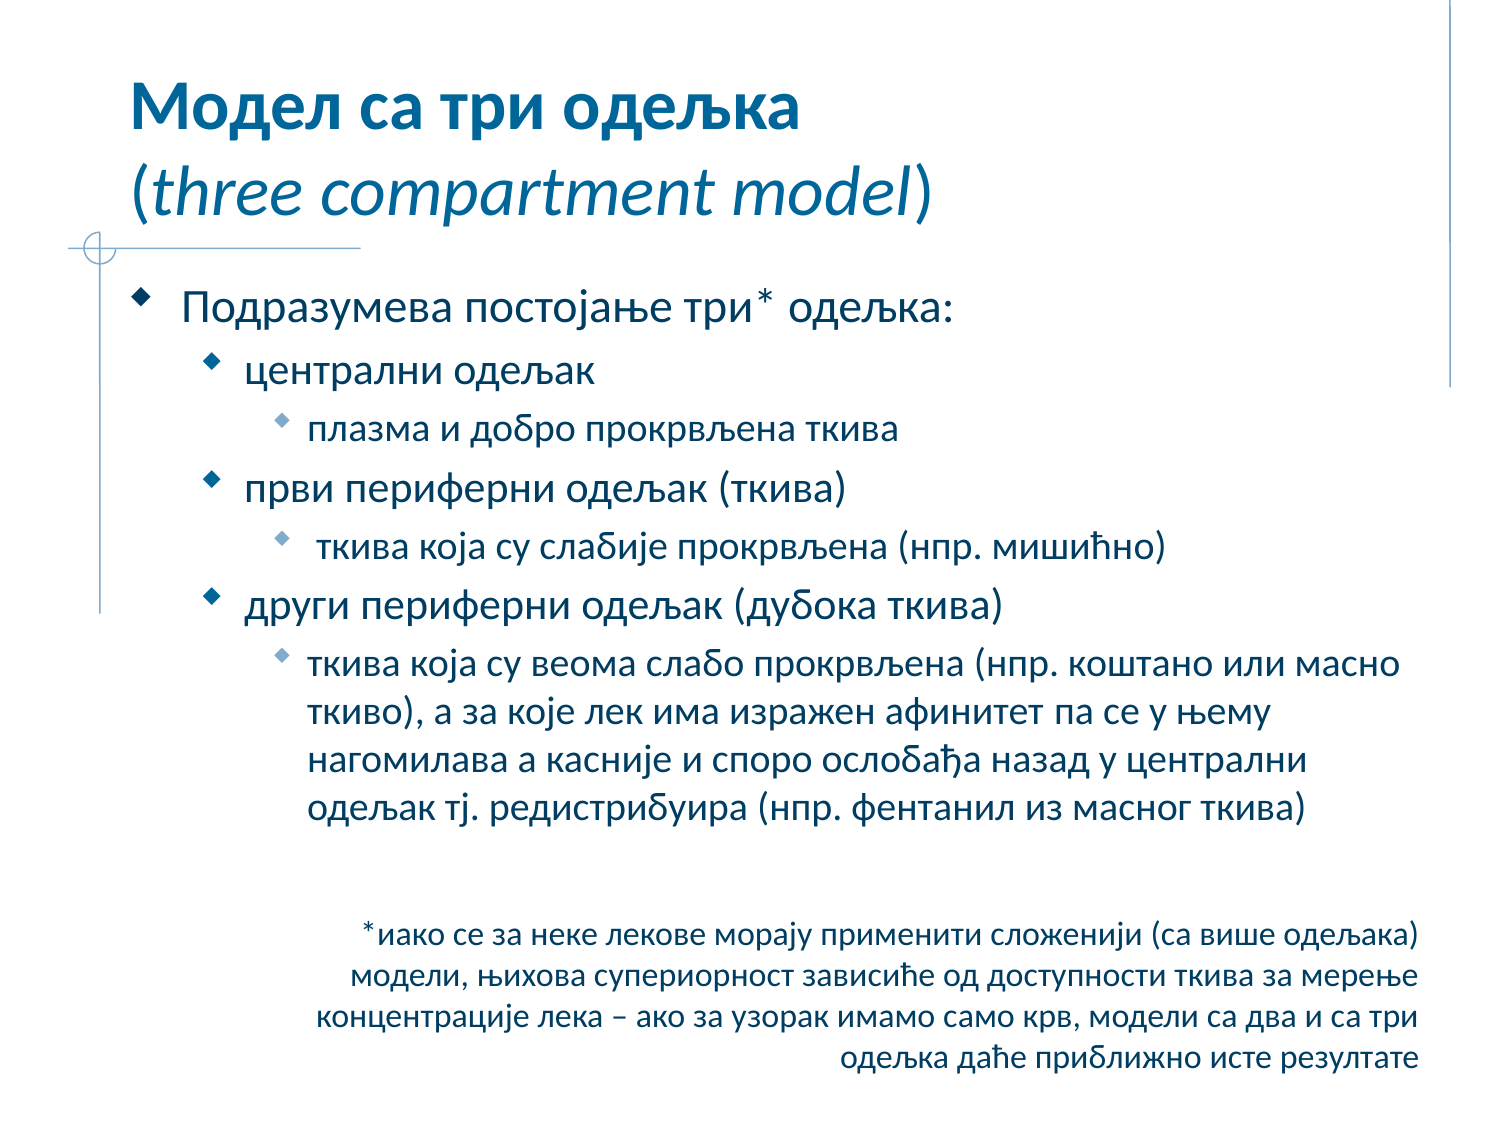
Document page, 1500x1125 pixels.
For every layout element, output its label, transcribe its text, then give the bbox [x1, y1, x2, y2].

list Подразумева постојање три* одељка: централни одељак плазма и добро прокрвљена ткива први периферни одељак (ткива) ткива која су слабије прокрвљена (нпр. мишићно) други периферни одељак (дубока ткива) ткива која су веома слабо прокрвљена (нпр. коштано или масно ткиво), а за које лек има изражен афинитет па се у њему нагомилава а касније и споро ослобађа назад у централни одељак тј. редистрибуира (нпр. фентанил из масног ткива) *иако се за неке лекове морају применити сложенији (са више одељака) модели, њихова супериорност зависиће од доступности ткива за мерење концентрације лека – ако за узорак имамо само крв, модели са два и са три одељка даће приближно исте резултате [111, 266, 1436, 1095]
title Модел са три одељка (three compartment model) [113, 49, 1436, 238]
